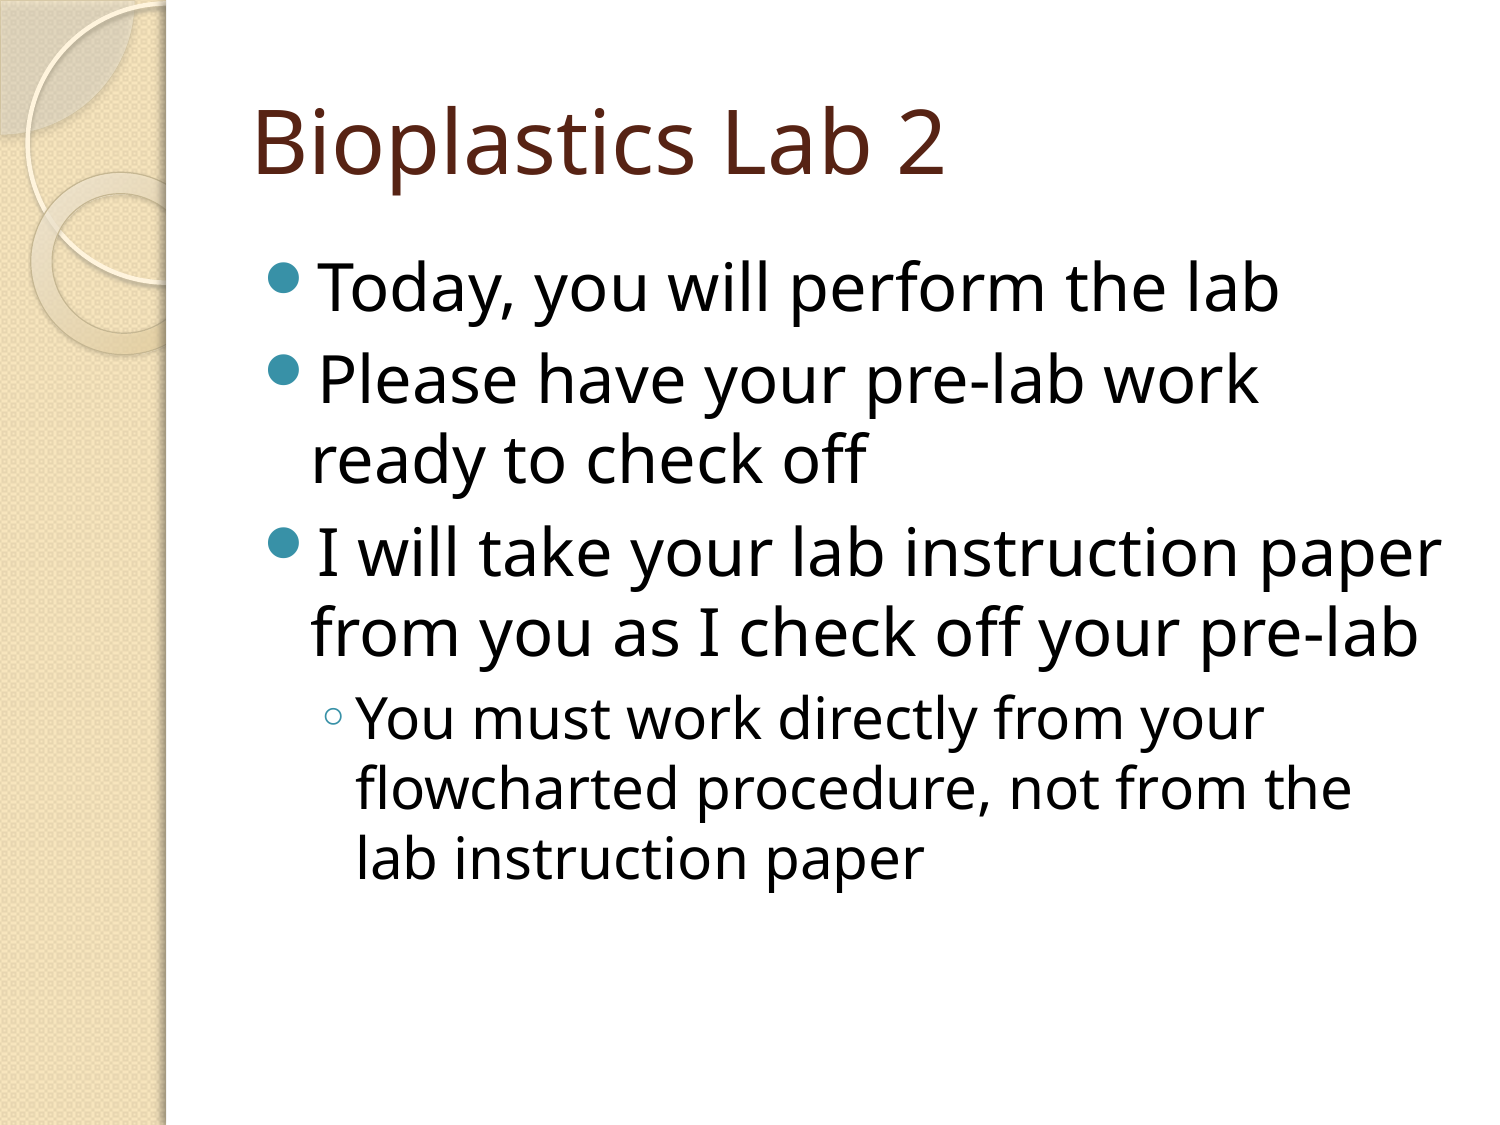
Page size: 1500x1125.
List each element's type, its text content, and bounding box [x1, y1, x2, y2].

list Today, you will perform the lab Please have your pre-lab work ready to check off I will take your lab instruction paper from you as I check off your pre-lab You must work directly from your flowcharted procedure, not from the lab instruction paper [235, 237, 1466, 1025]
title Bioplastics Lab 2 [235, 45, 1466, 233]
